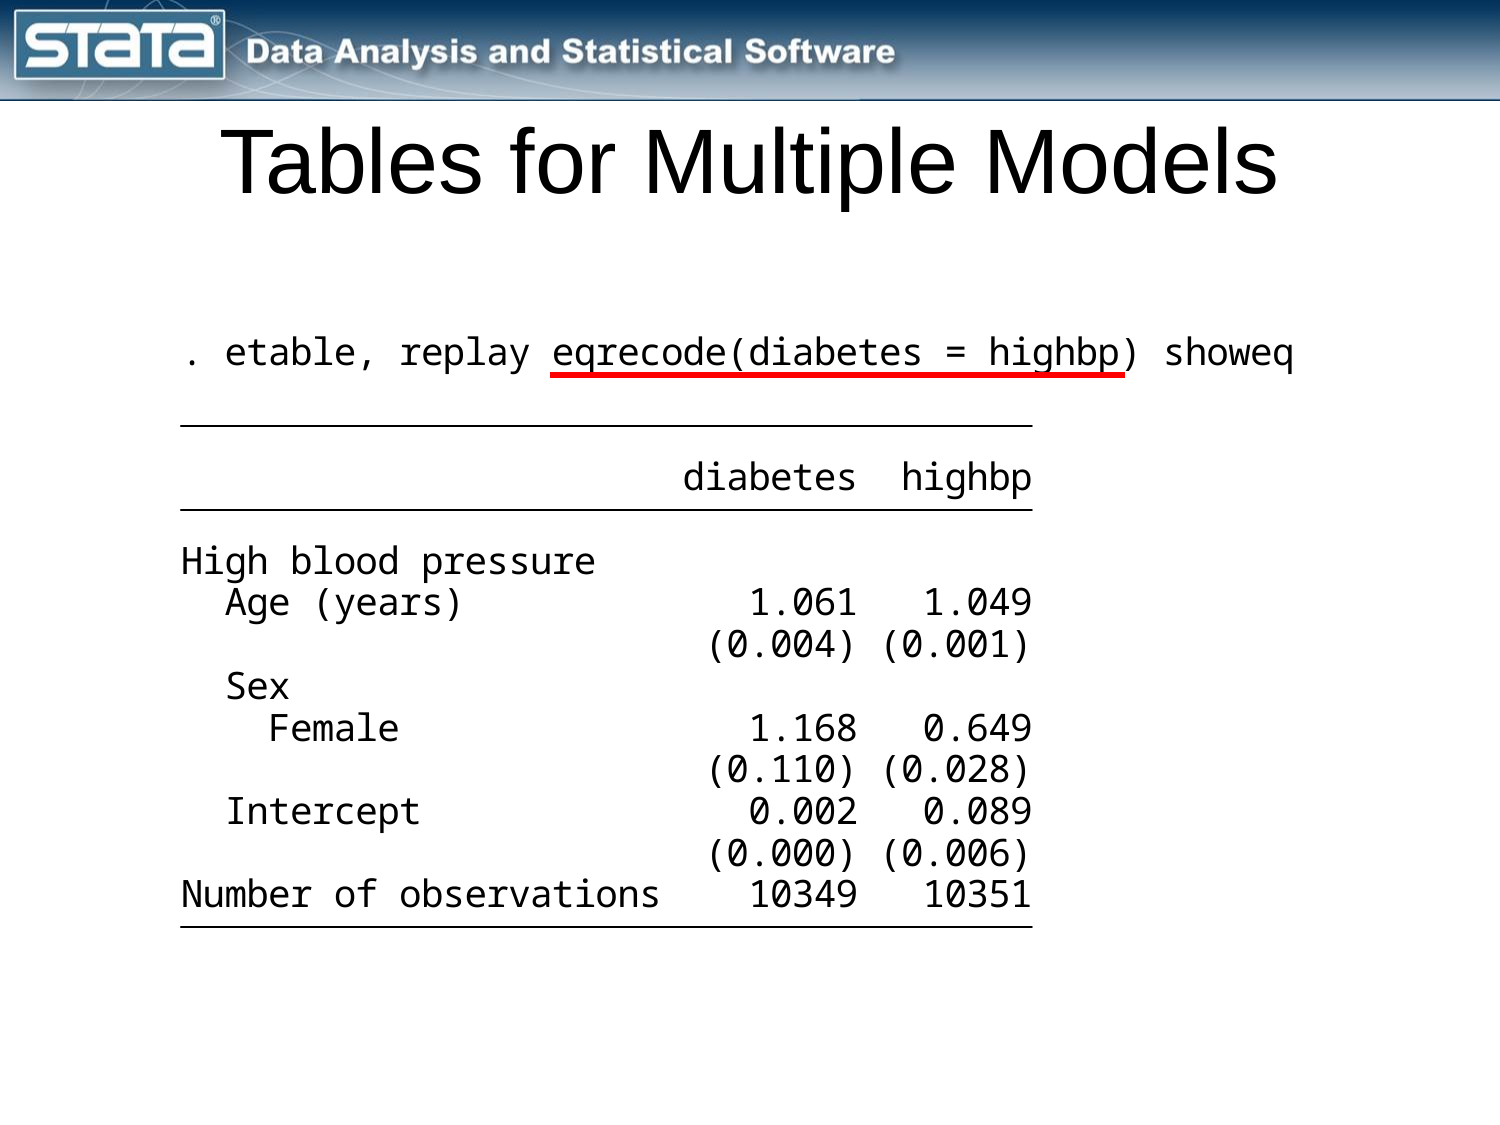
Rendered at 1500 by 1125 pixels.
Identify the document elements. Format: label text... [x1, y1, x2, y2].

title Tables for Multiple Models [0, 108, 1500, 213]
picture [0, 0, 1500, 102]
picture [174, 324, 1326, 994]
